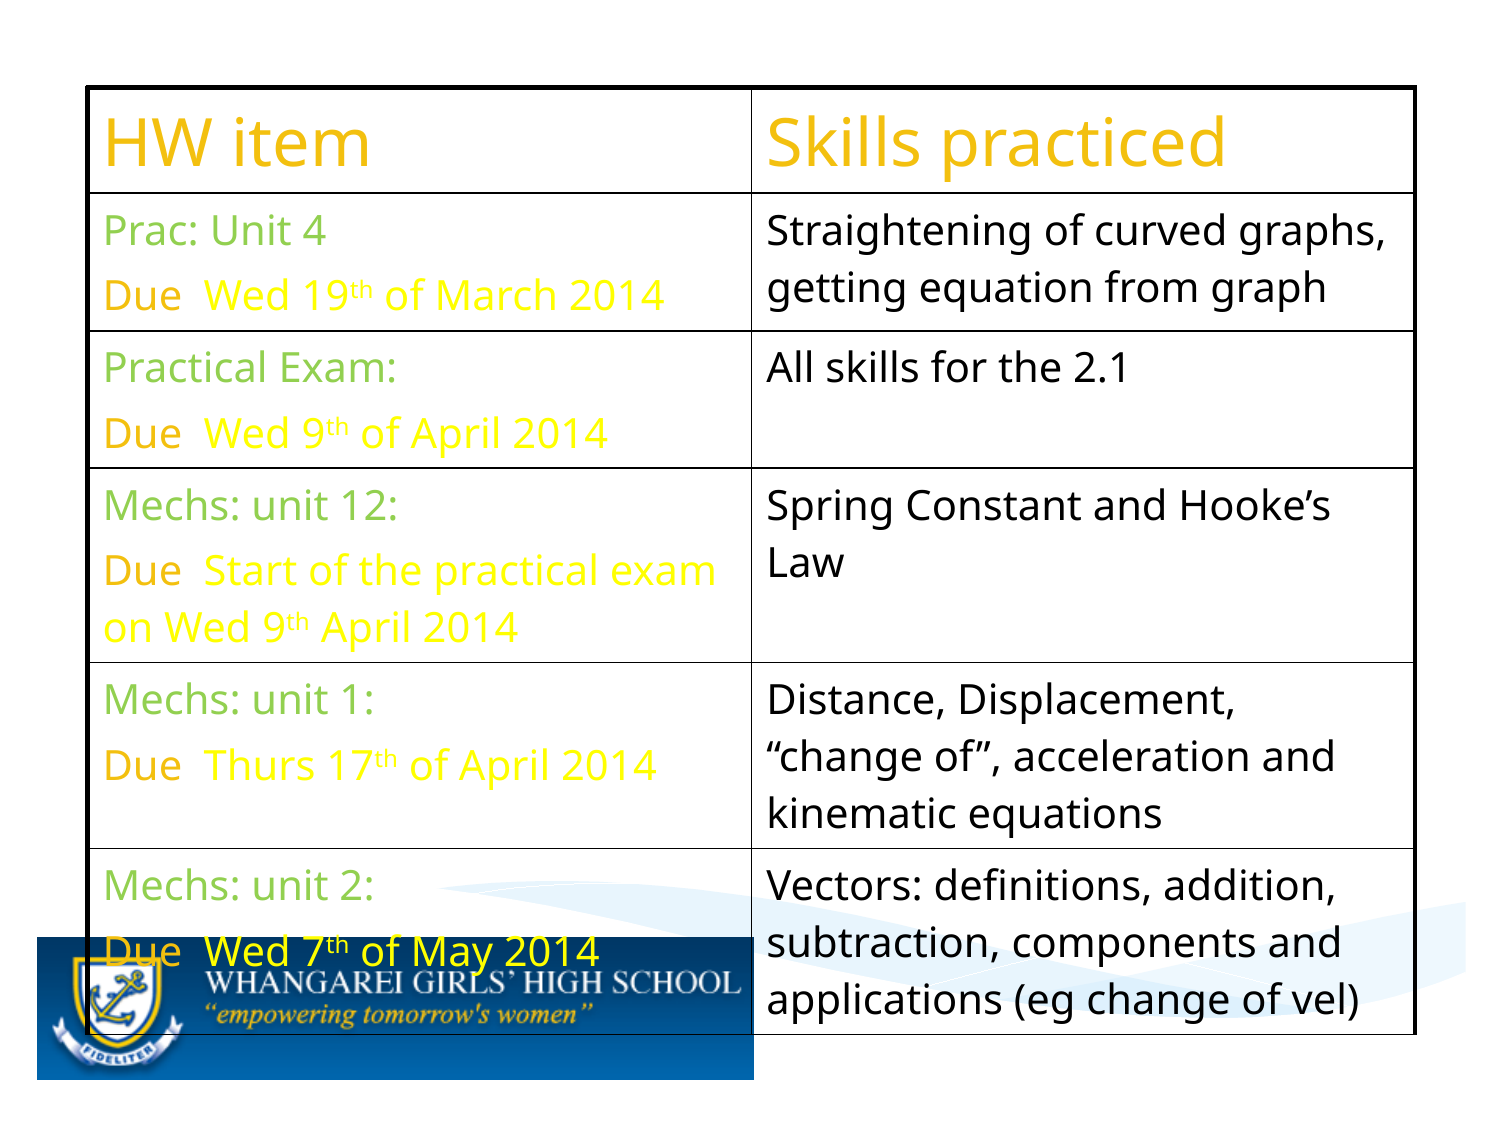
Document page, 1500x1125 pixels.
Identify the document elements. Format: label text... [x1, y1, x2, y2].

table_header Skills practiced [752, 90, 1413, 192]
table_cell All skills for the 2.1 [752, 332, 1413, 467]
table_cell Straightening of curved graphs, getting equation from graph [752, 194, 1413, 330]
table_cell Mechs: unit 1: Due Thurs 17th of April 2014 [90, 663, 751, 848]
table_cell Mechs: unit 2: Due Wed 7th of May 2014 [90, 849, 751, 935]
table_header HW item [90, 90, 751, 192]
table_cell Practical Exam: Due Wed 9th of April 2014 [90, 332, 751, 467]
picture [37, 937, 754, 1080]
table_cell Mechs: unit 12: Due Start of the practical exam on Wed 9th April 2014 [90, 469, 751, 662]
table_cell Prac: Unit 4 Due Wed 19th of March 2014 [90, 194, 751, 330]
table_cell Spring Constant and Hooke’s Law [752, 469, 1413, 662]
table_cell Distance, Displacement, “change of”, acceleration and kinematic equations [752, 663, 1413, 848]
table_cell Vectors: definitions, addition, subtraction, components and applications (eg change of vel) [752, 849, 1413, 1034]
